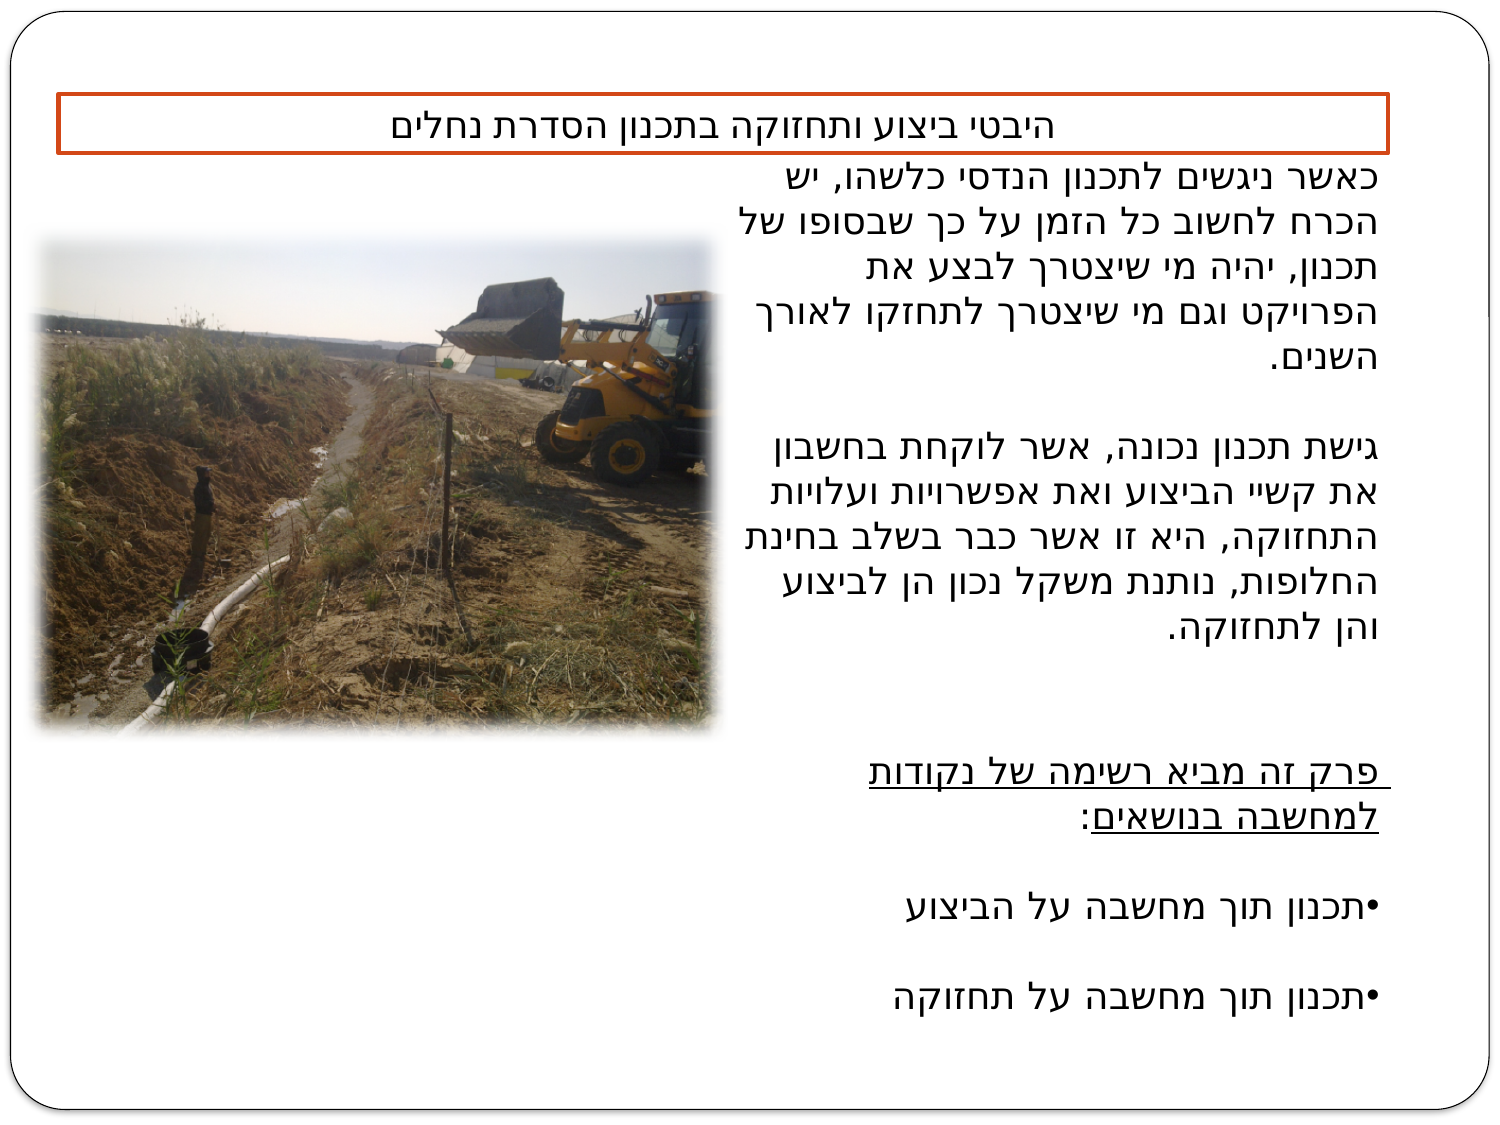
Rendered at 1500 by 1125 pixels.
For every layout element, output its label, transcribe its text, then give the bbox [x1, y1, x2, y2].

text_box כאשר ניגשים לתכנון הנדסי כלשהו, יש הכרח לחשוב כל הזמן על כך שבסופו של תכנון, יהיה מי שיצטרך לבצע את הפרויקט וגם מי שיצטרך לתחזקו לאורך השנים. גישת תכנון נכונה, אשר לוקחת בחשבון את קשיי הביצוע ואת אפשרויות ועלויות התחזוקה, היא זו אשר כבר בשלב בחינת החלופות, נותנת משקל נכון הן לביצוע והן לתחזוקה. [714, 144, 1395, 655]
picture [23, 222, 730, 743]
text_box פרק זה מביא רשימה של נקודות למחשבה בנושאים: תכנון תוך מחשבה על הביצוע תכנון תוך מחשבה על תחזוקה [796, 739, 1395, 1025]
text_box היבטי ביצוע ותחזוקה בתכנון הסדרת נחלים [56, 92, 1390, 155]
